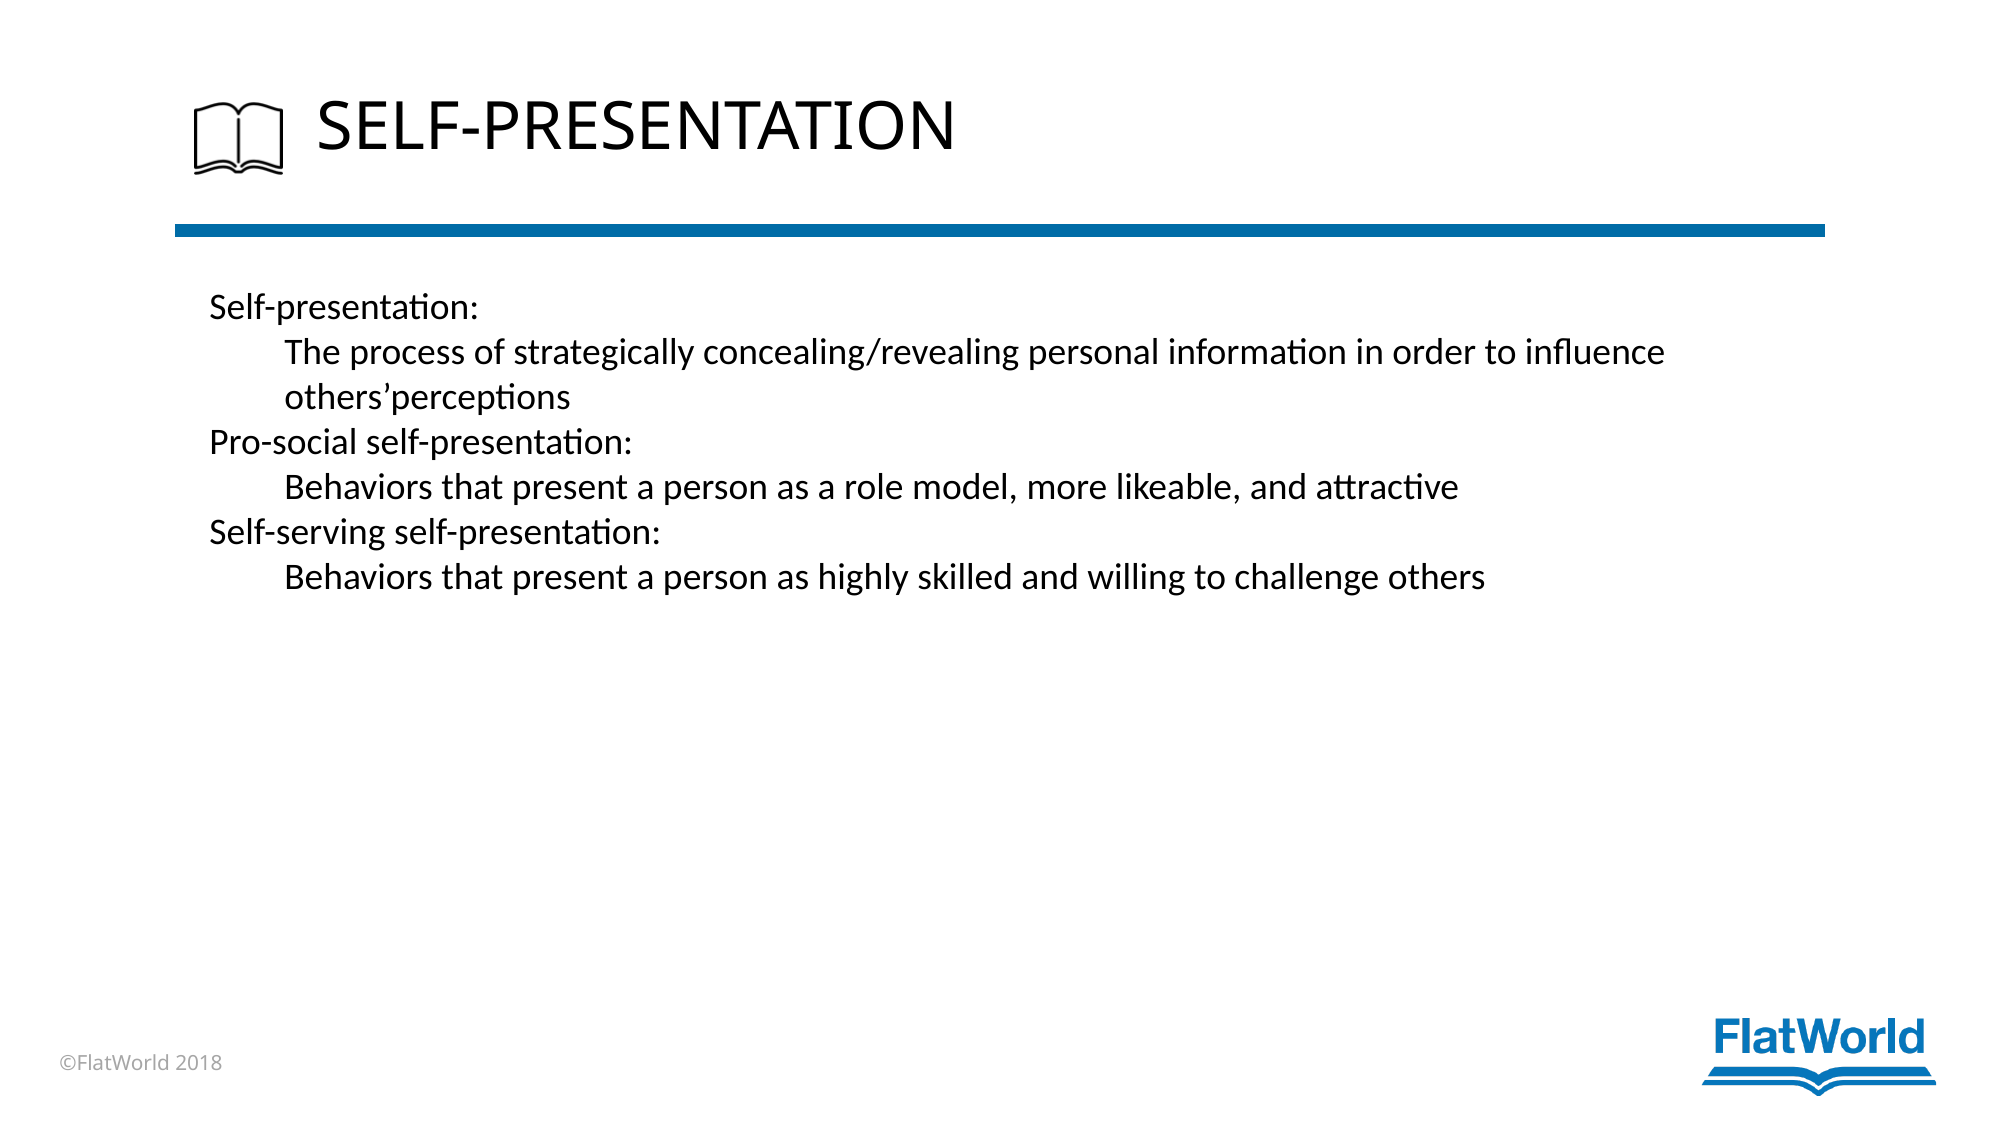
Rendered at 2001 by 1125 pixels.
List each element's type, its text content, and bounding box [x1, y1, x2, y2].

picture [194, 94, 283, 183]
title SELF-PRESENTATION [301, 75, 1825, 190]
subtitle Self-presentation: The process of strategically concealing/revealing personal information in order to influence others’perceptions Pro-social self-presentation: Behaviors that present a person as a role model, more likeable, and attractive Self-serving self-presentation: Behaviors that present a person as highly skilled and willing to challenge others [194, 274, 1695, 546]
